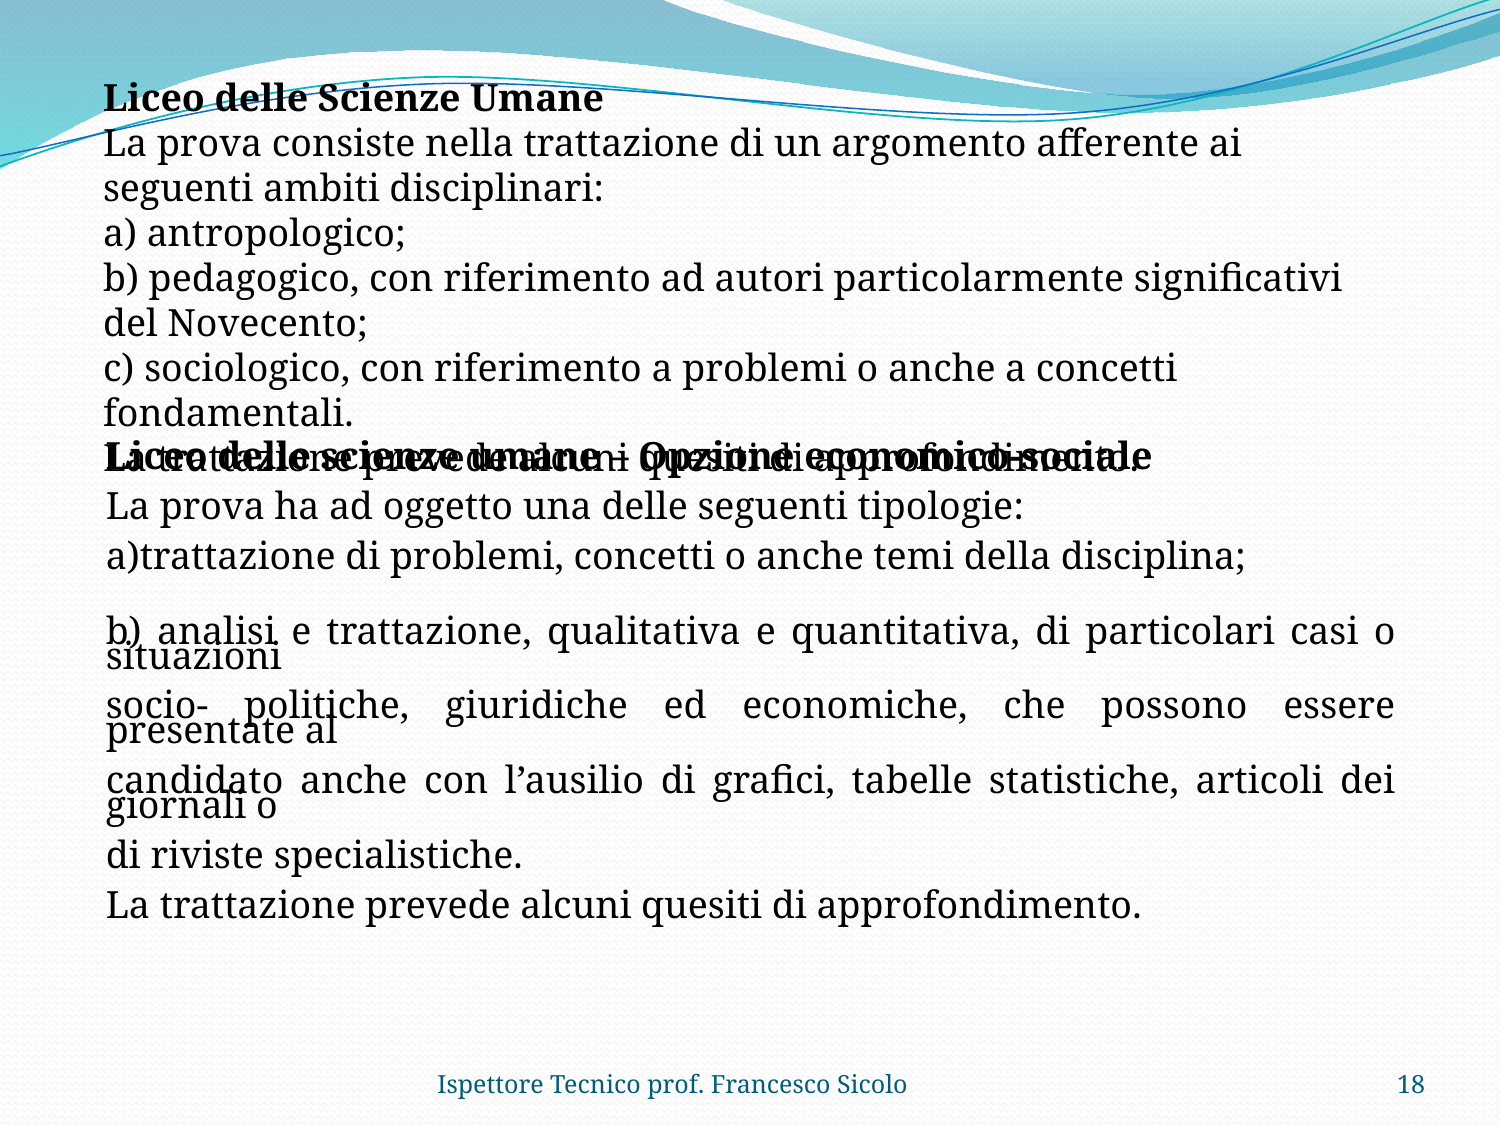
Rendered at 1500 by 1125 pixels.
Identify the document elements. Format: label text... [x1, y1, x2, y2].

footer Ispettore Tecnico prof. Francesco Sicolo [437, 1042, 988, 1103]
text_box Liceo delle scienze umane – Opzione economico-sociale La prova ha ad oggetto una delle seguenti tipologie: trattazione di problemi, concetti o anche temi della disciplina; b) analisi e trattazione, qualitativa e quantitativa, di particolari casi o situazioni socio- politiche, giuridiche ed economiche, che possono essere presentate al candidato anche con l’ausilio di grafici, tabelle statistiche, articoli dei giornali o di riviste specialistiche. La trattazione prevede alcuni quesiti di approfondimento. [91, 444, 1412, 934]
text_box Liceo delle Scienze Umane La prova consiste nella trattazione di un argomento afferente ai seguenti ambiti disciplinari: a) antropologico; b) pedagogico, con riferimento ad autori particolarmente significativi del Novecento; c) sociologico, con riferimento a problemi o anche a concetti fondamentali. La trattazione prevede alcuni quesiti di approfondimento. [88, 66, 1412, 487]
slide_number 18 [1299, 1042, 1425, 1103]
